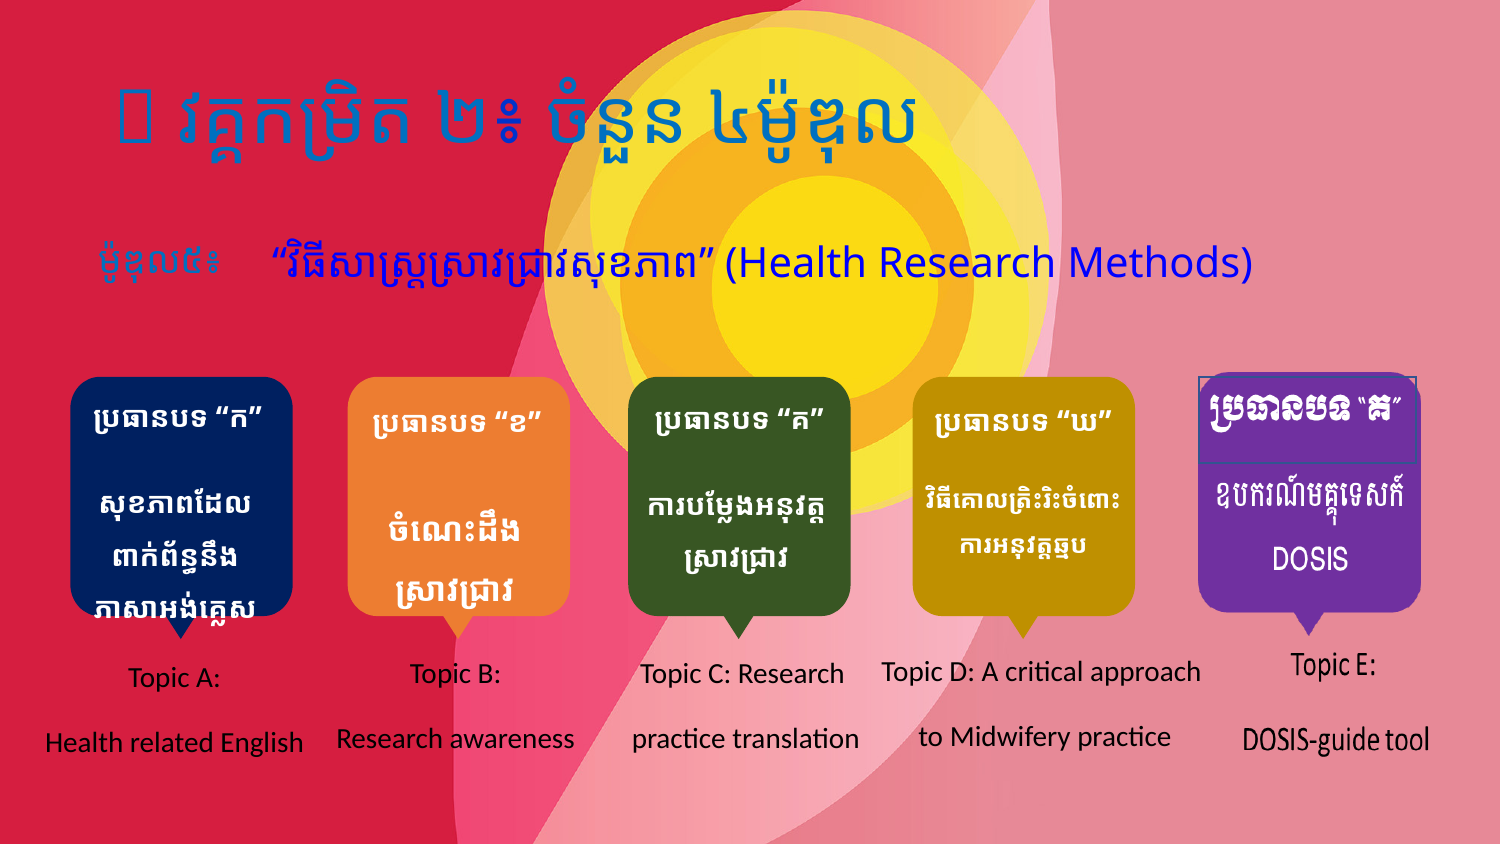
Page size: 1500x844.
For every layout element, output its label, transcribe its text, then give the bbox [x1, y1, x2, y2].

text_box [41, 189, 1447, 781]
picture [0, 0, 1500, 844]
title  វគ្គកម្រិត ២៖ ចំនួន ៤​ម៉ូឌុល [98, 37, 1393, 189]
